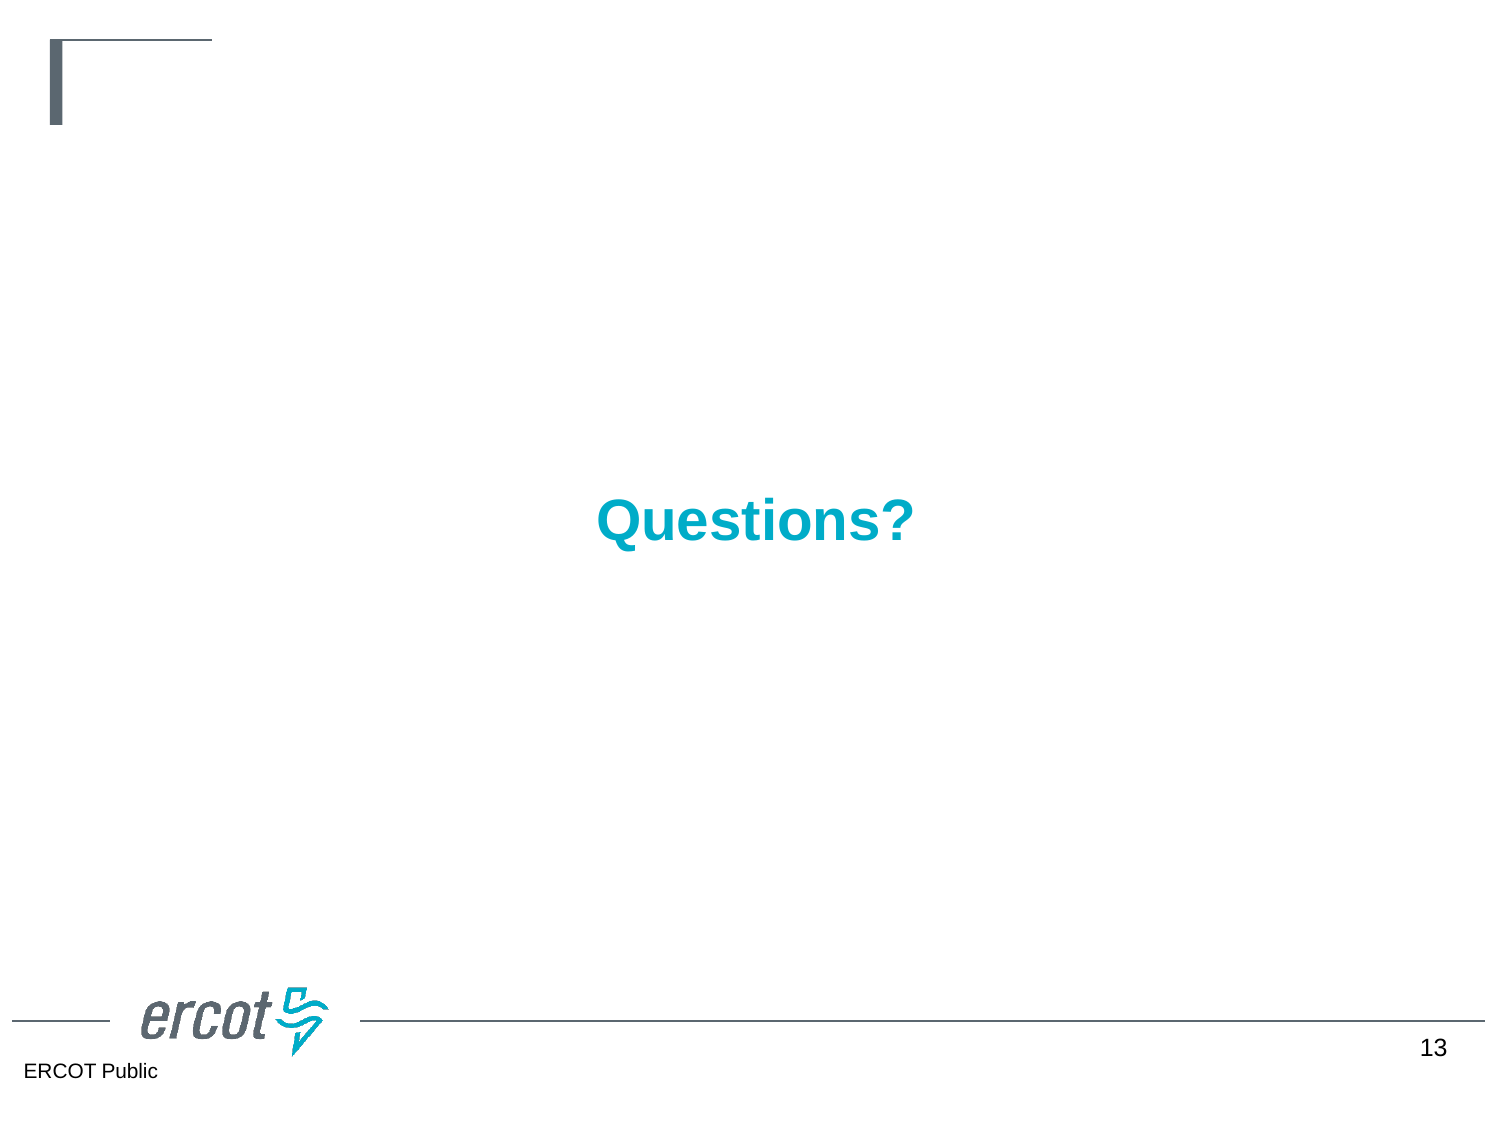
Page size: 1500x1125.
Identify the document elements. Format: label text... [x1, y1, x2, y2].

title Questions? [62, 474, 1450, 738]
picture [137, 983, 332, 1059]
slide_number 13 [1383, 1022, 1484, 1071]
